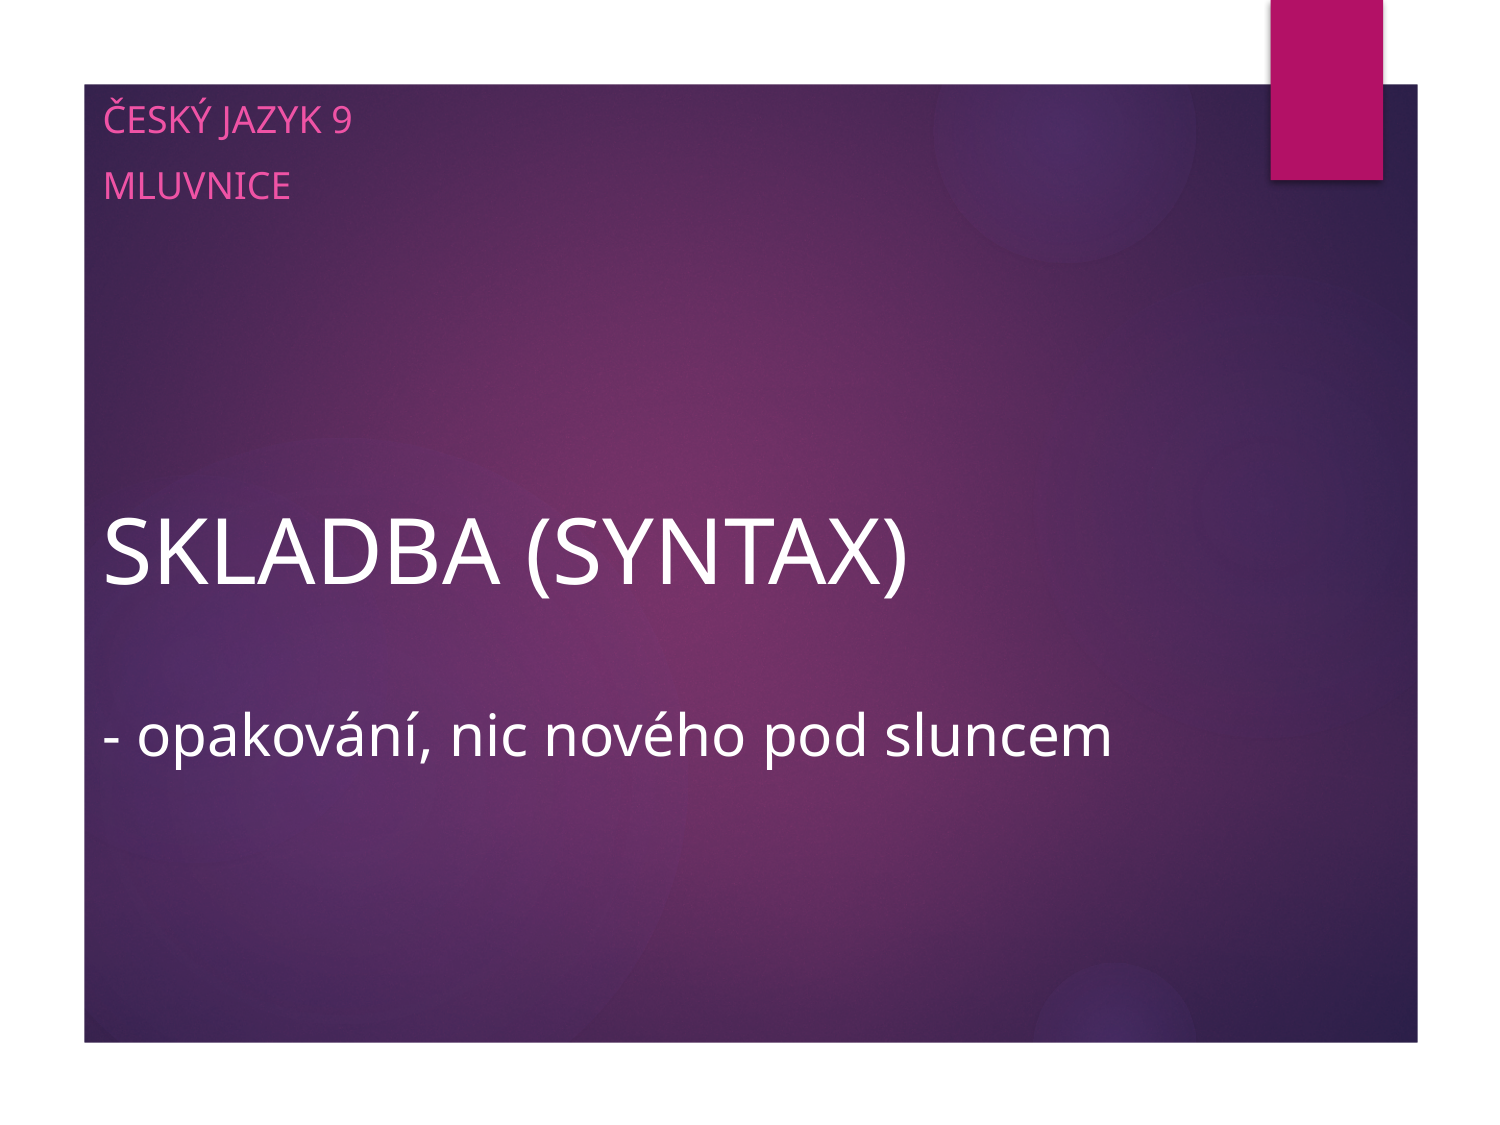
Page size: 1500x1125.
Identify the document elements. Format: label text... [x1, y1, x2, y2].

text_box - opakování, nic nového pod sluncem [87, 610, 1427, 856]
title SKLADBA (SYNTAX) [87, 364, 1427, 610]
subtitle ČESKÝ JAZYK 9 mluvnice [87, 88, 901, 403]
